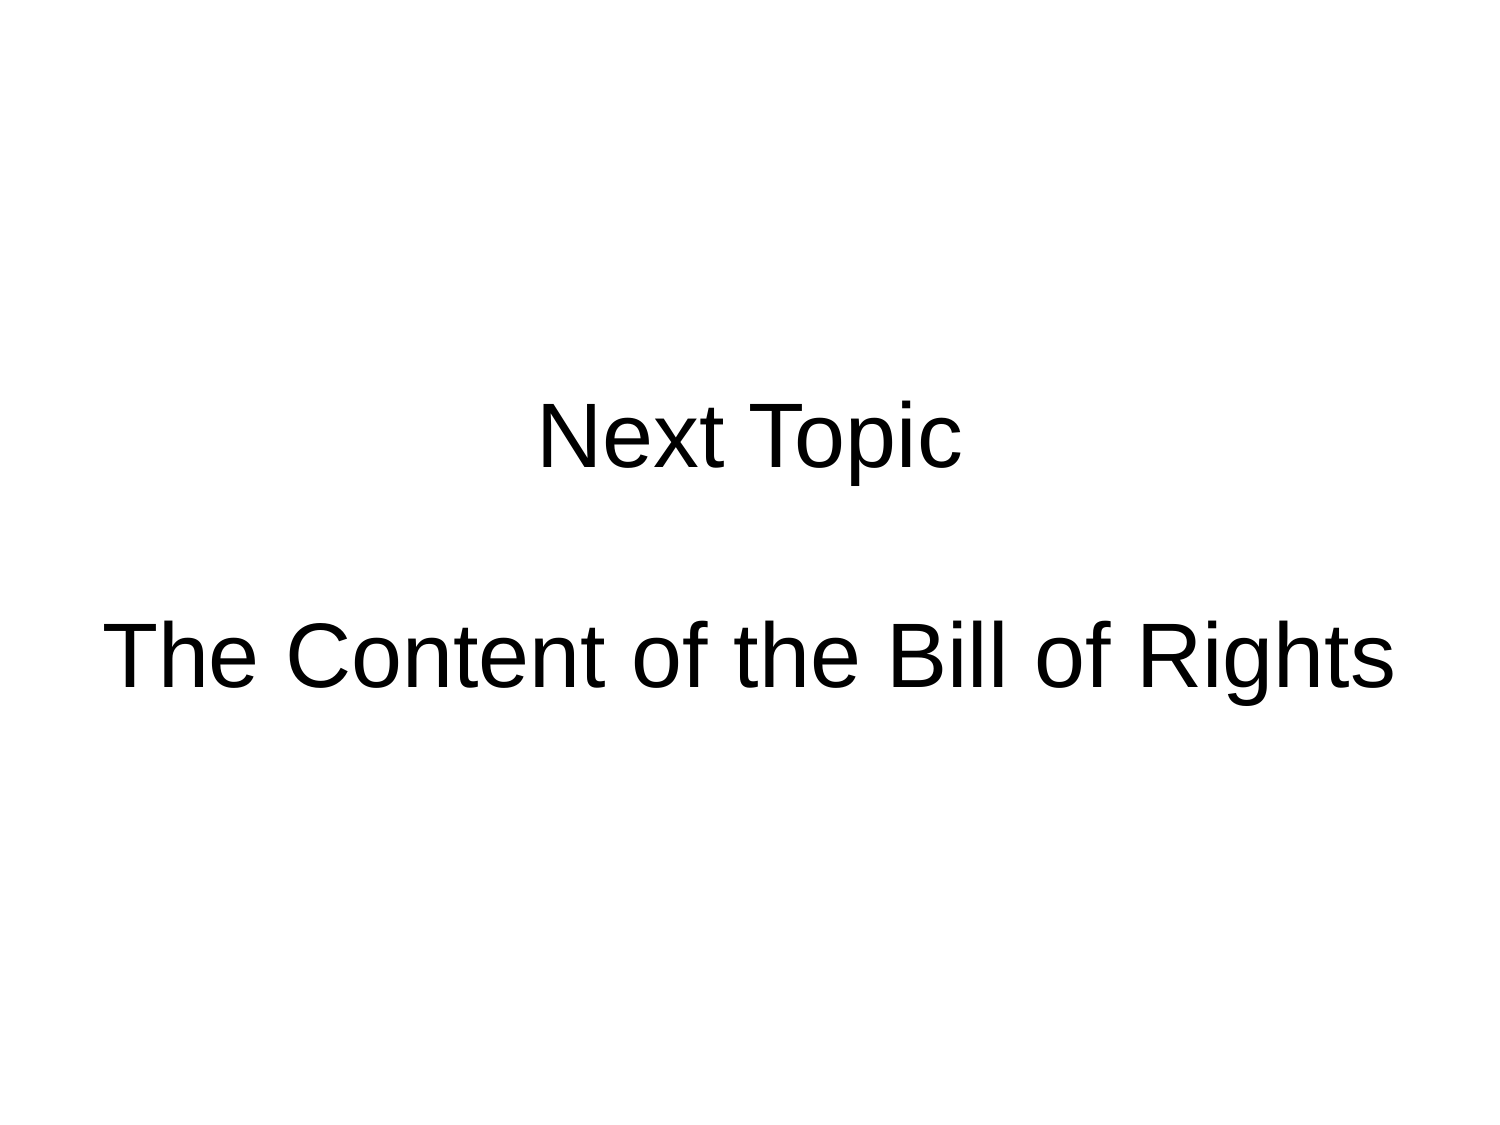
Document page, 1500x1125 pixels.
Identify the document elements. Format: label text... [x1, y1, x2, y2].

title Next Topic The Content of the Bill of Rights [74, 44, 1426, 1038]
